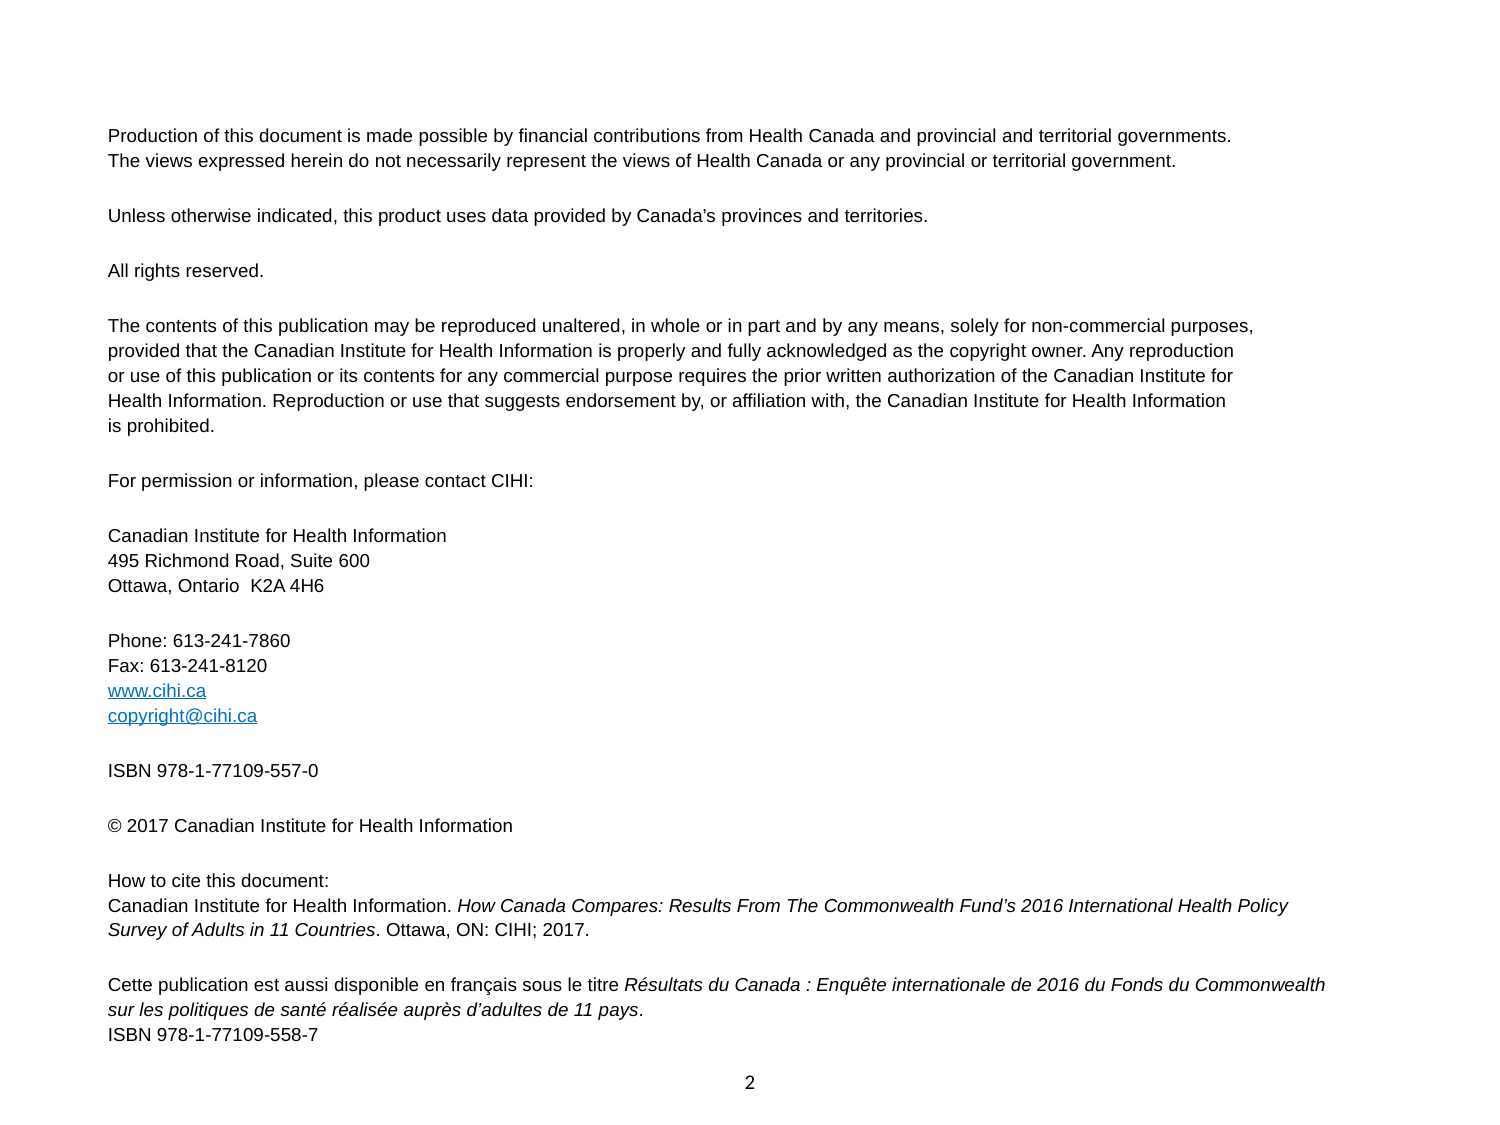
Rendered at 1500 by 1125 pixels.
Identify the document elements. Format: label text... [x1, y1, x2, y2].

list Production of this document is made possible by financial contributions from Health Canada and provincial and territorial governments. The views expressed herein do not necessarily represent the views of Health Canada or any provincial or territorial government. Unless otherwise indicated, this product uses data provided by Canada’s provinces and territories. All rights reserved. The contents of this publication may be reproduced unaltered, in whole or in part and by any means, solely for non-commercial purposes, provided that the Canadian Institute for Health Information is properly and fully acknowledged as the copyright owner. Any reproduction or use of this publication or its contents for any commercial purpose requires the prior written authorization of the Canadian Institute for Health Information. Reproduction or use that suggests endorsement by, or affiliation with, the Canadian Institute for Health Information is prohibited. For permission or information, please contact CIHI: Canadian Institute for Health Information 495 Richmond Road, Suite 600 Ottawa, Ontario K2A 4H6 Phone: 613-241-7860 Fax: 613-241-8120 www.cihi.ca copyright@cihi.ca ISBN 978-1-77109-557-0 © 2017 Canadian Institute for Health Information How to cite this document: Canadian Institute for Health Information. How Canada Compares: Results From The Commonwealth Fund’s 2016 International Health Policy Survey of Adults in 11 Countries. Ottawa, ON: CIHI; 2017. Cette publication est aussi disponible en français sous le titre Résultats du Canada : Enquête internationale de 2016 du Fonds du Commonwealth sur les politiques de santé réalisée auprès d’adultes de 11 pays. ISBN 978-1-77109-558-7 [63, 113, 1363, 857]
